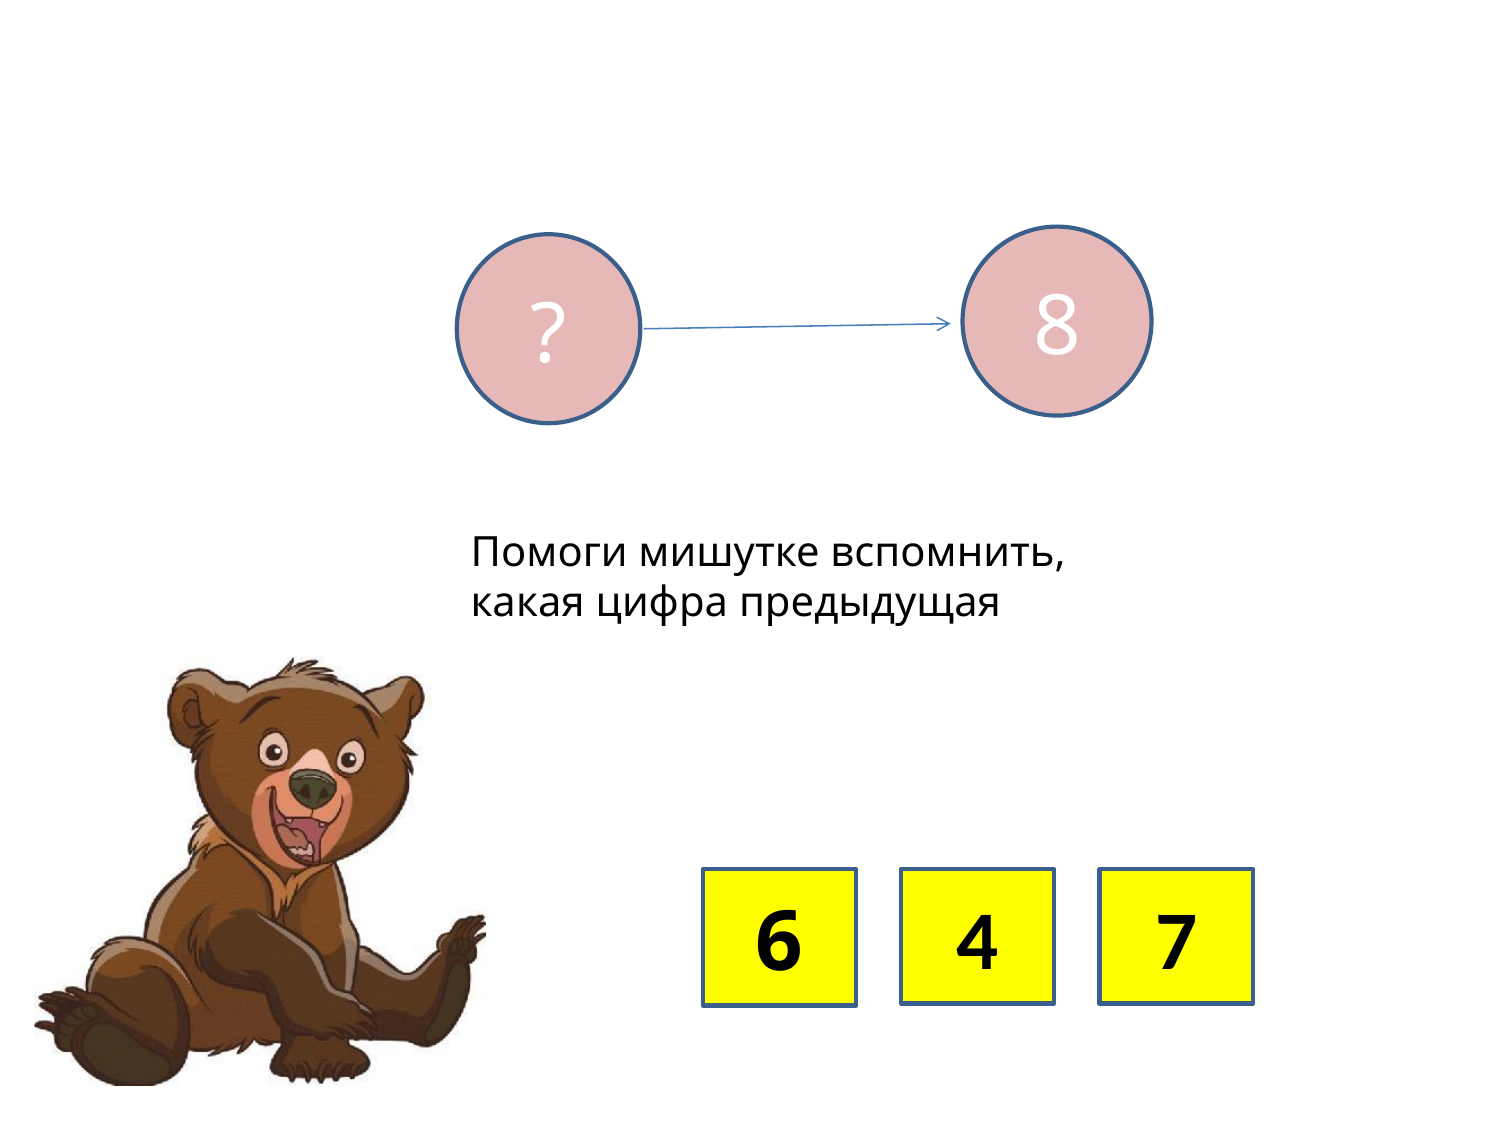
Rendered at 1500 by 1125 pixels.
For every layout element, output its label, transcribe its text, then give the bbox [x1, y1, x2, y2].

text_box Помоги мишутке вспомнить, какая цифра предыдущая [455, 516, 1177, 632]
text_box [643, 323, 952, 329]
text_box 6 [701, 867, 858, 1008]
text_box 7 [1097, 867, 1255, 1006]
picture [34, 656, 486, 1086]
text_box 8 [960, 224, 1154, 418]
text_box 4 [899, 867, 1056, 1006]
text_box ? [454, 232, 643, 426]
